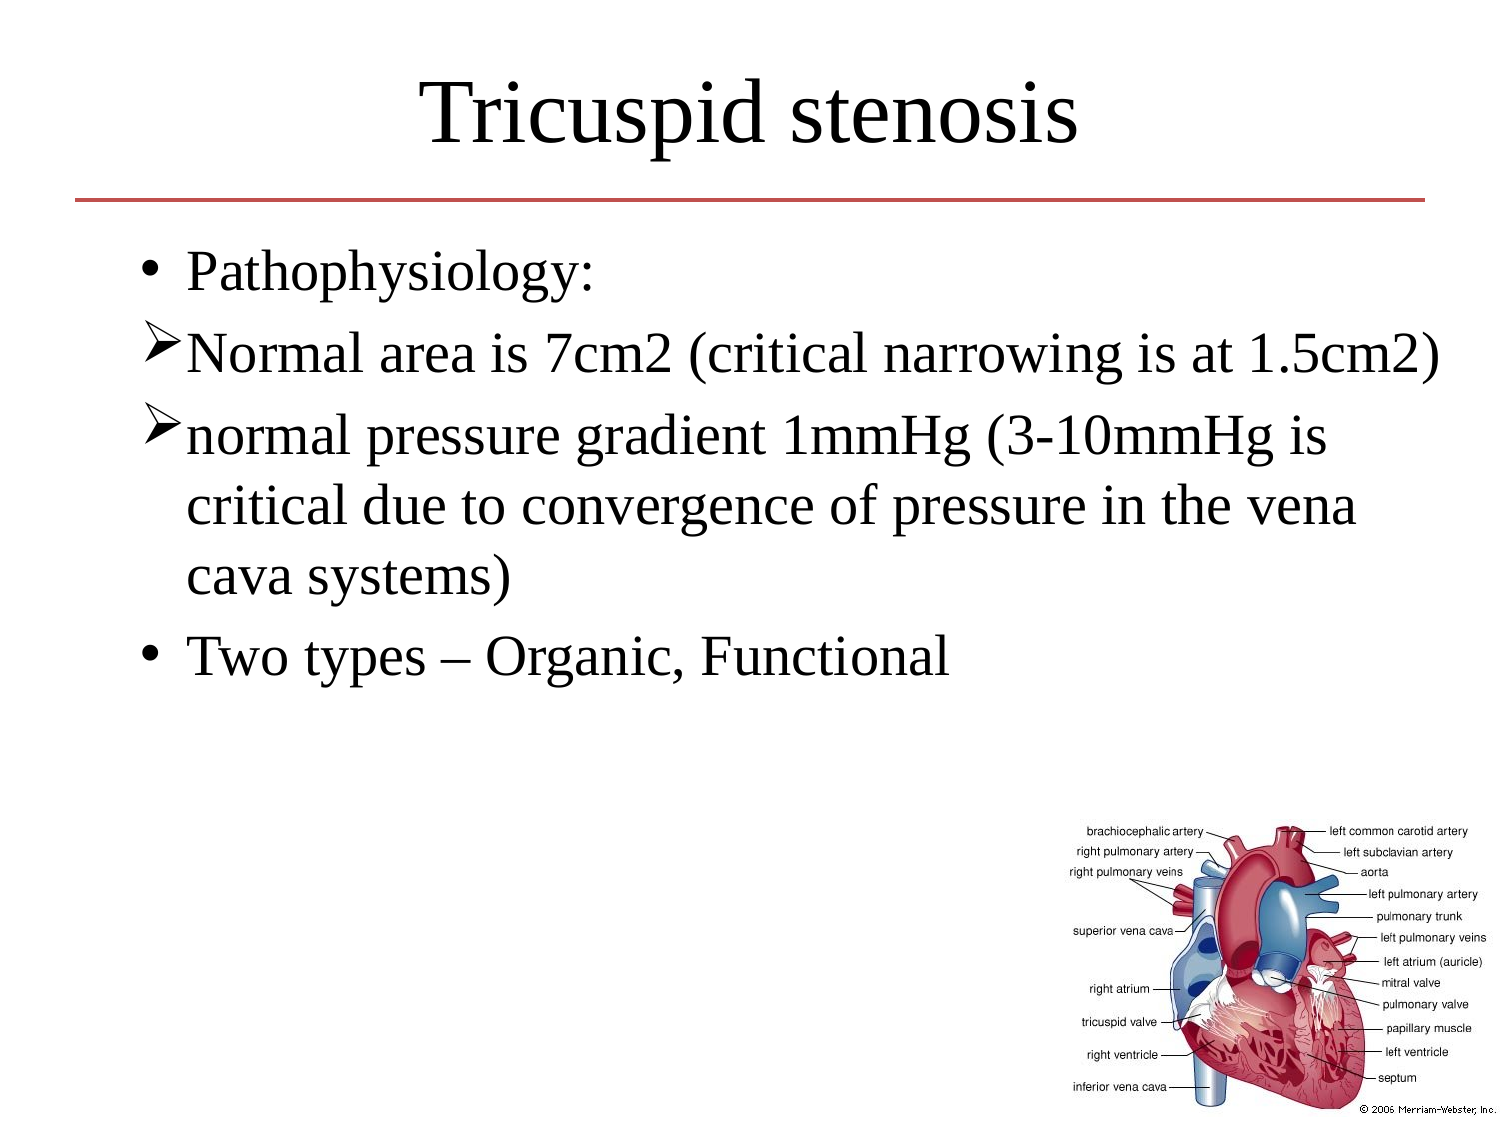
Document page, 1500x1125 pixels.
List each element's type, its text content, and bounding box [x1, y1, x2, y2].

title Tricuspid stenosis [74, 12, 1426, 199]
list Pathophysiology: Normal area is 7cm2 (critical narrowing is at 1.5cm2) normal pressure gradient 1mmHg (3-10mmHg is critical due to convergence of pressure in the vena cava systems) Two types – Organic, Functional [49, 224, 1476, 968]
picture [1064, 819, 1500, 1118]
